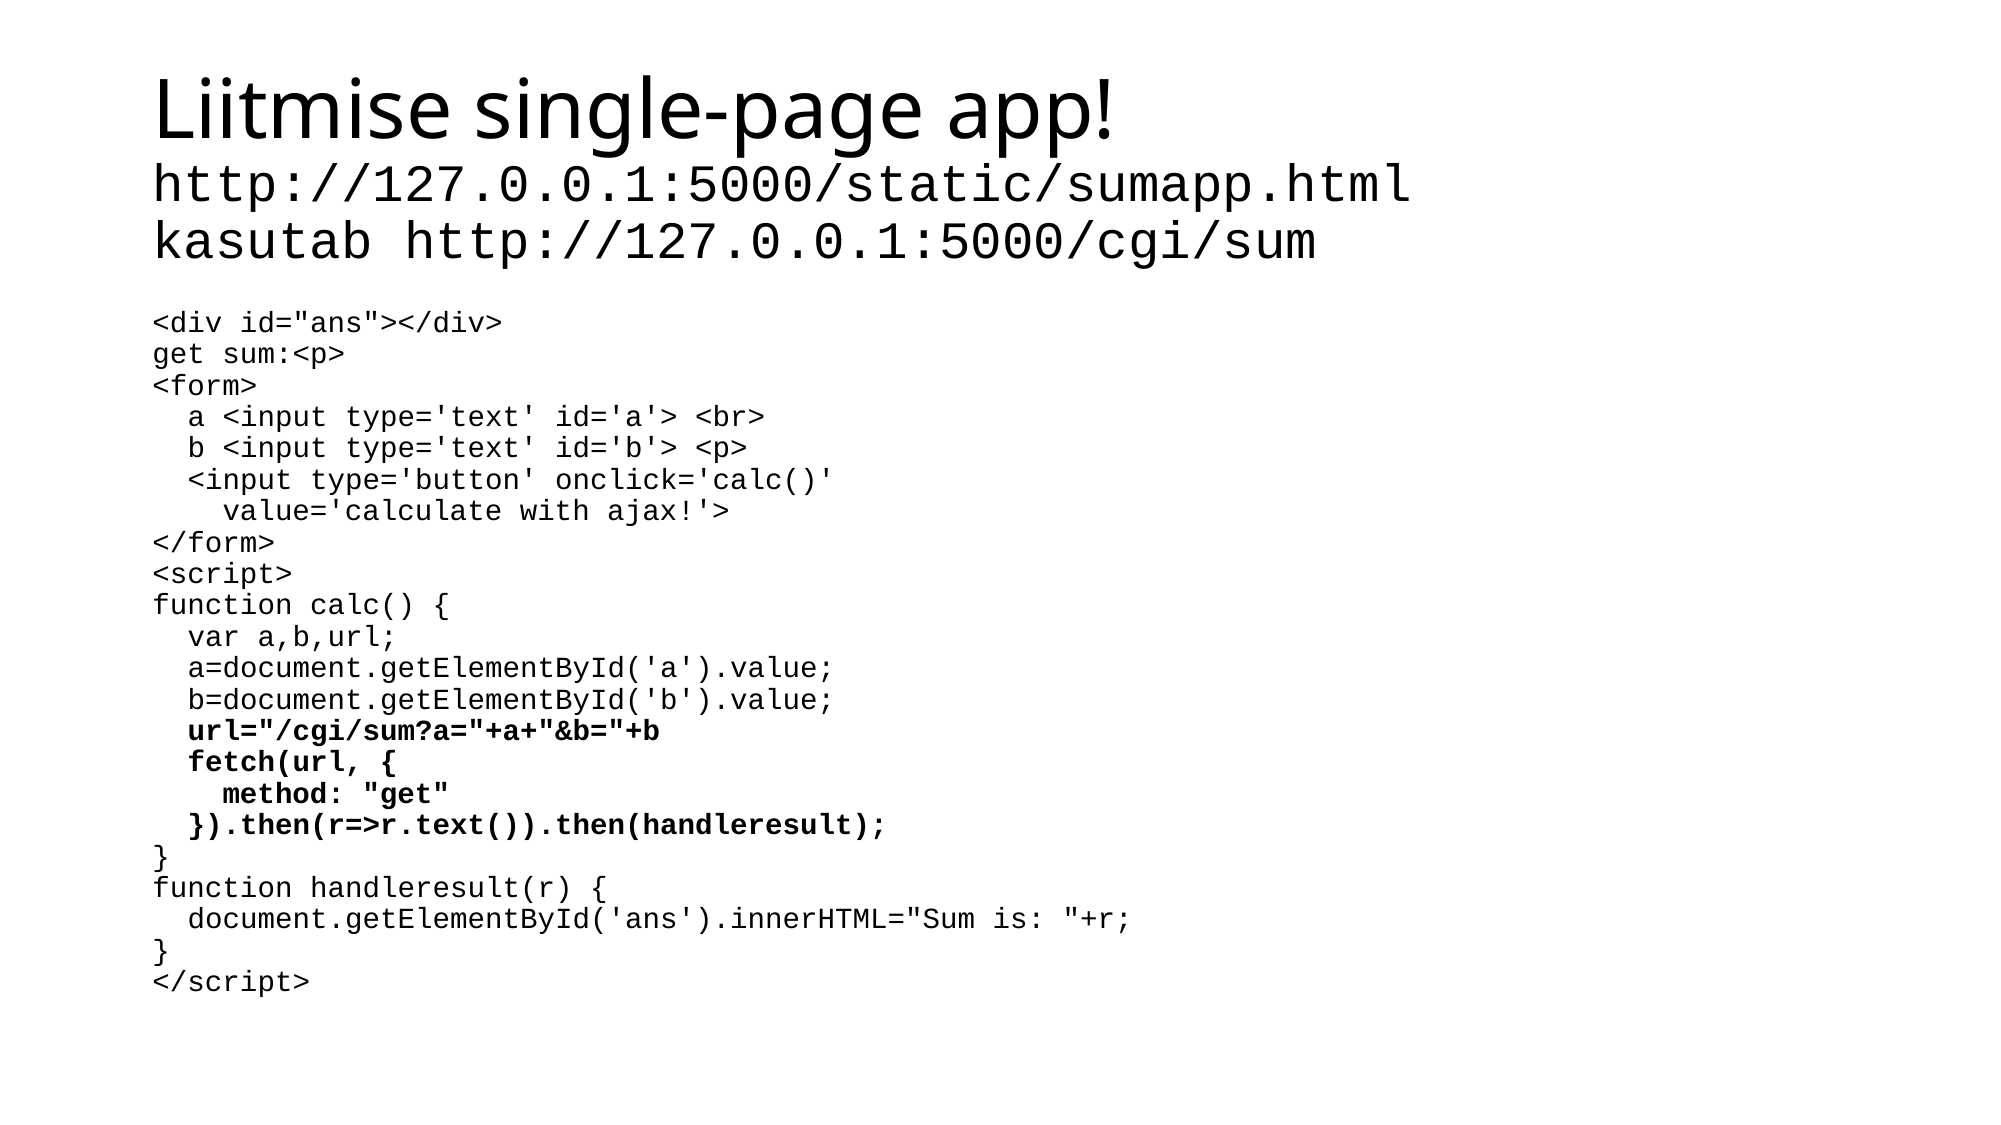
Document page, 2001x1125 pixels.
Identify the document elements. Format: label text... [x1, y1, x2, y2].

title Liitmise single-page app! http://127.0.0.1:5000/static/sumapp.html kasutab http://127.0.0.1:5000/cgi/sum [137, 59, 1863, 278]
list <div id="ans"></div> get sum:<p> <form> a <input type='text' id='a'> <br> b <input type='text' id='b'> <p> <input type='button' onclick='calc()' value='calculate with ajax!'> </form> <script> function calc() { var a,b,url; a=document.getElementById('a').value; b=document.getElementById('b').value; url="/cgi/sum?a="+a+"&b="+b fetch(url, { method: "get" }).then(r=>r.text()).then(handleresult); } function handleresult(r) { document.getElementById('ans').innerHTML="Sum is: "+r; } </script> [137, 299, 1863, 1014]
